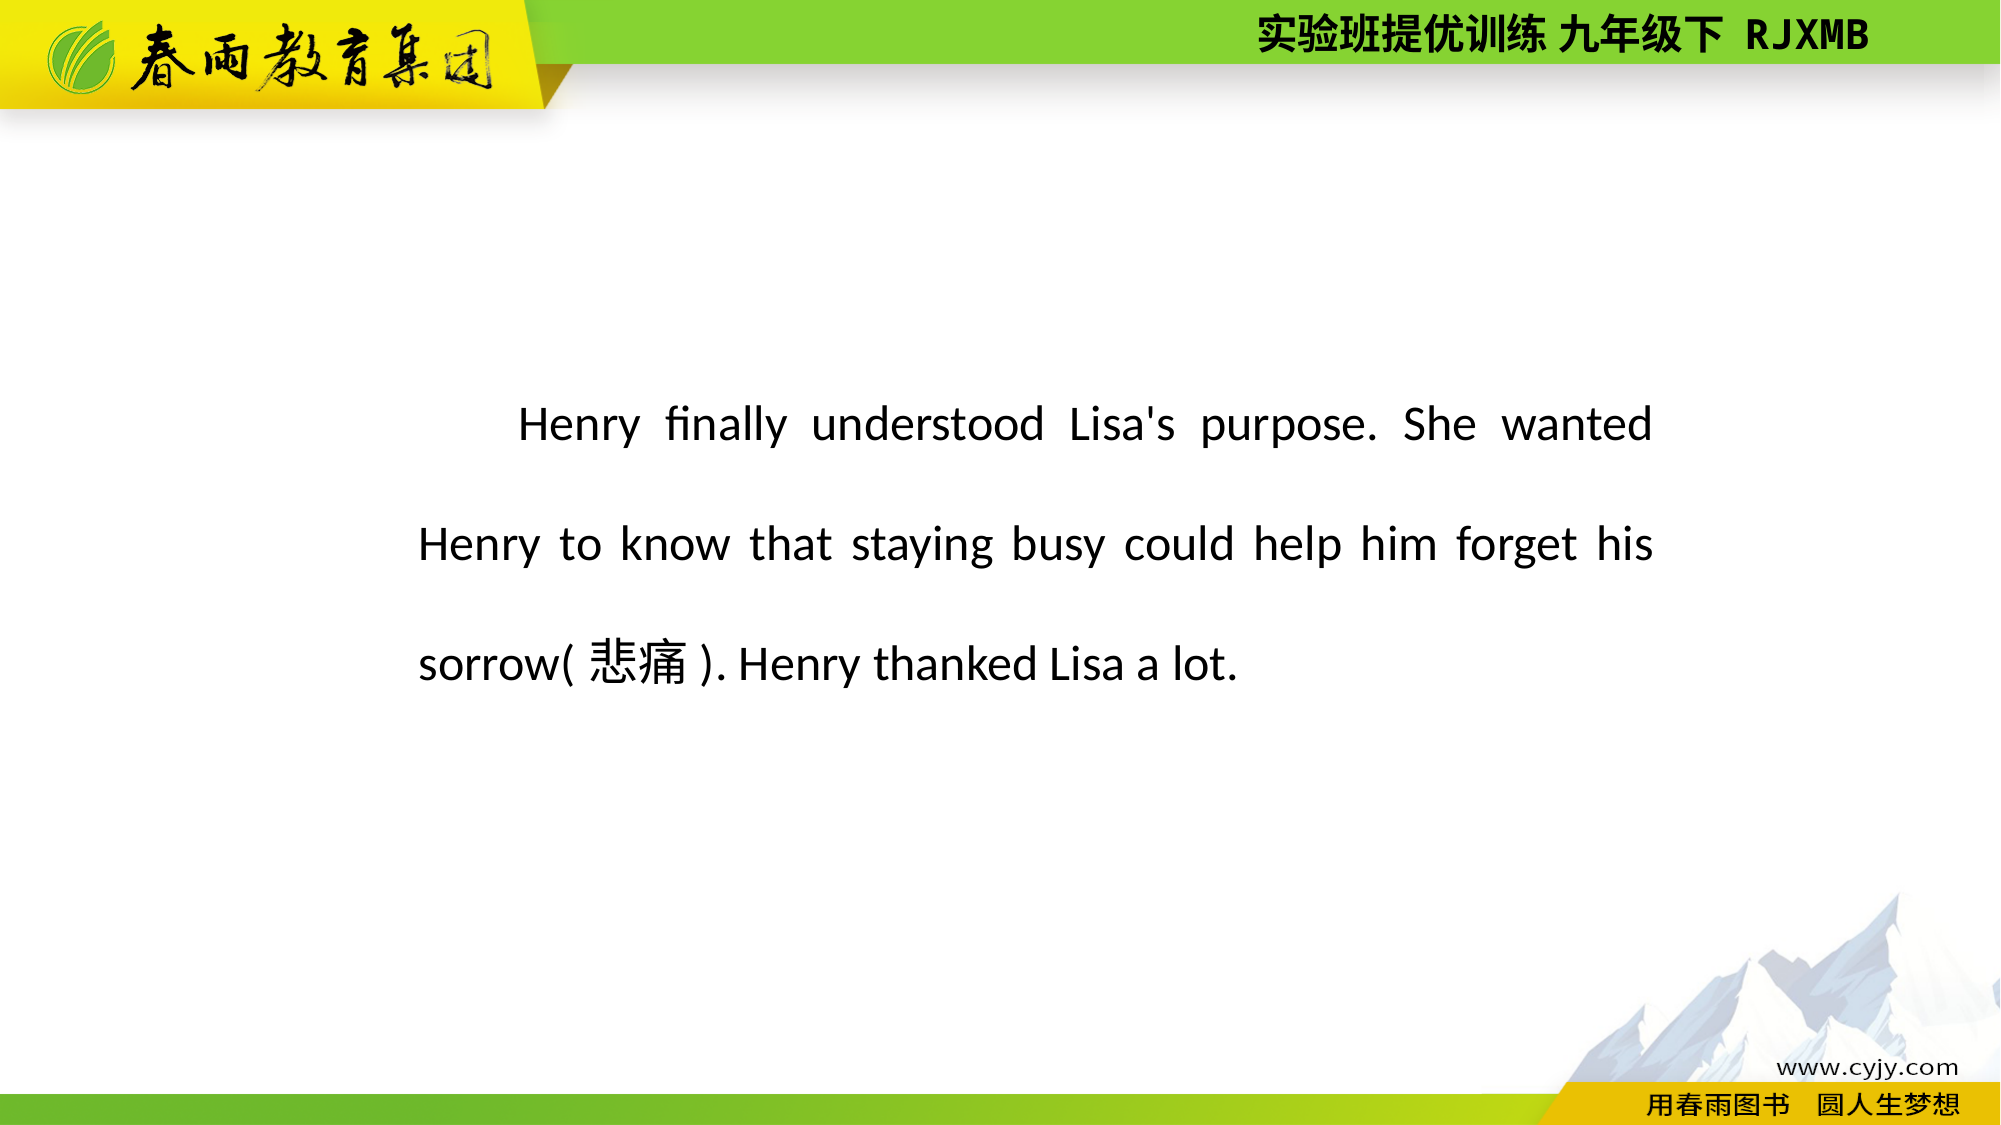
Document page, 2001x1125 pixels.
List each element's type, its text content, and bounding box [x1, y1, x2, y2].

text_box Henry finally understood Lisa's purpose. She wanted Henry to know that staying busy could help him forget his sorrow(悲痛). Henry thanked Lisa a lot. [404, 322, 1670, 698]
picture [0, 0, 2001, 1125]
